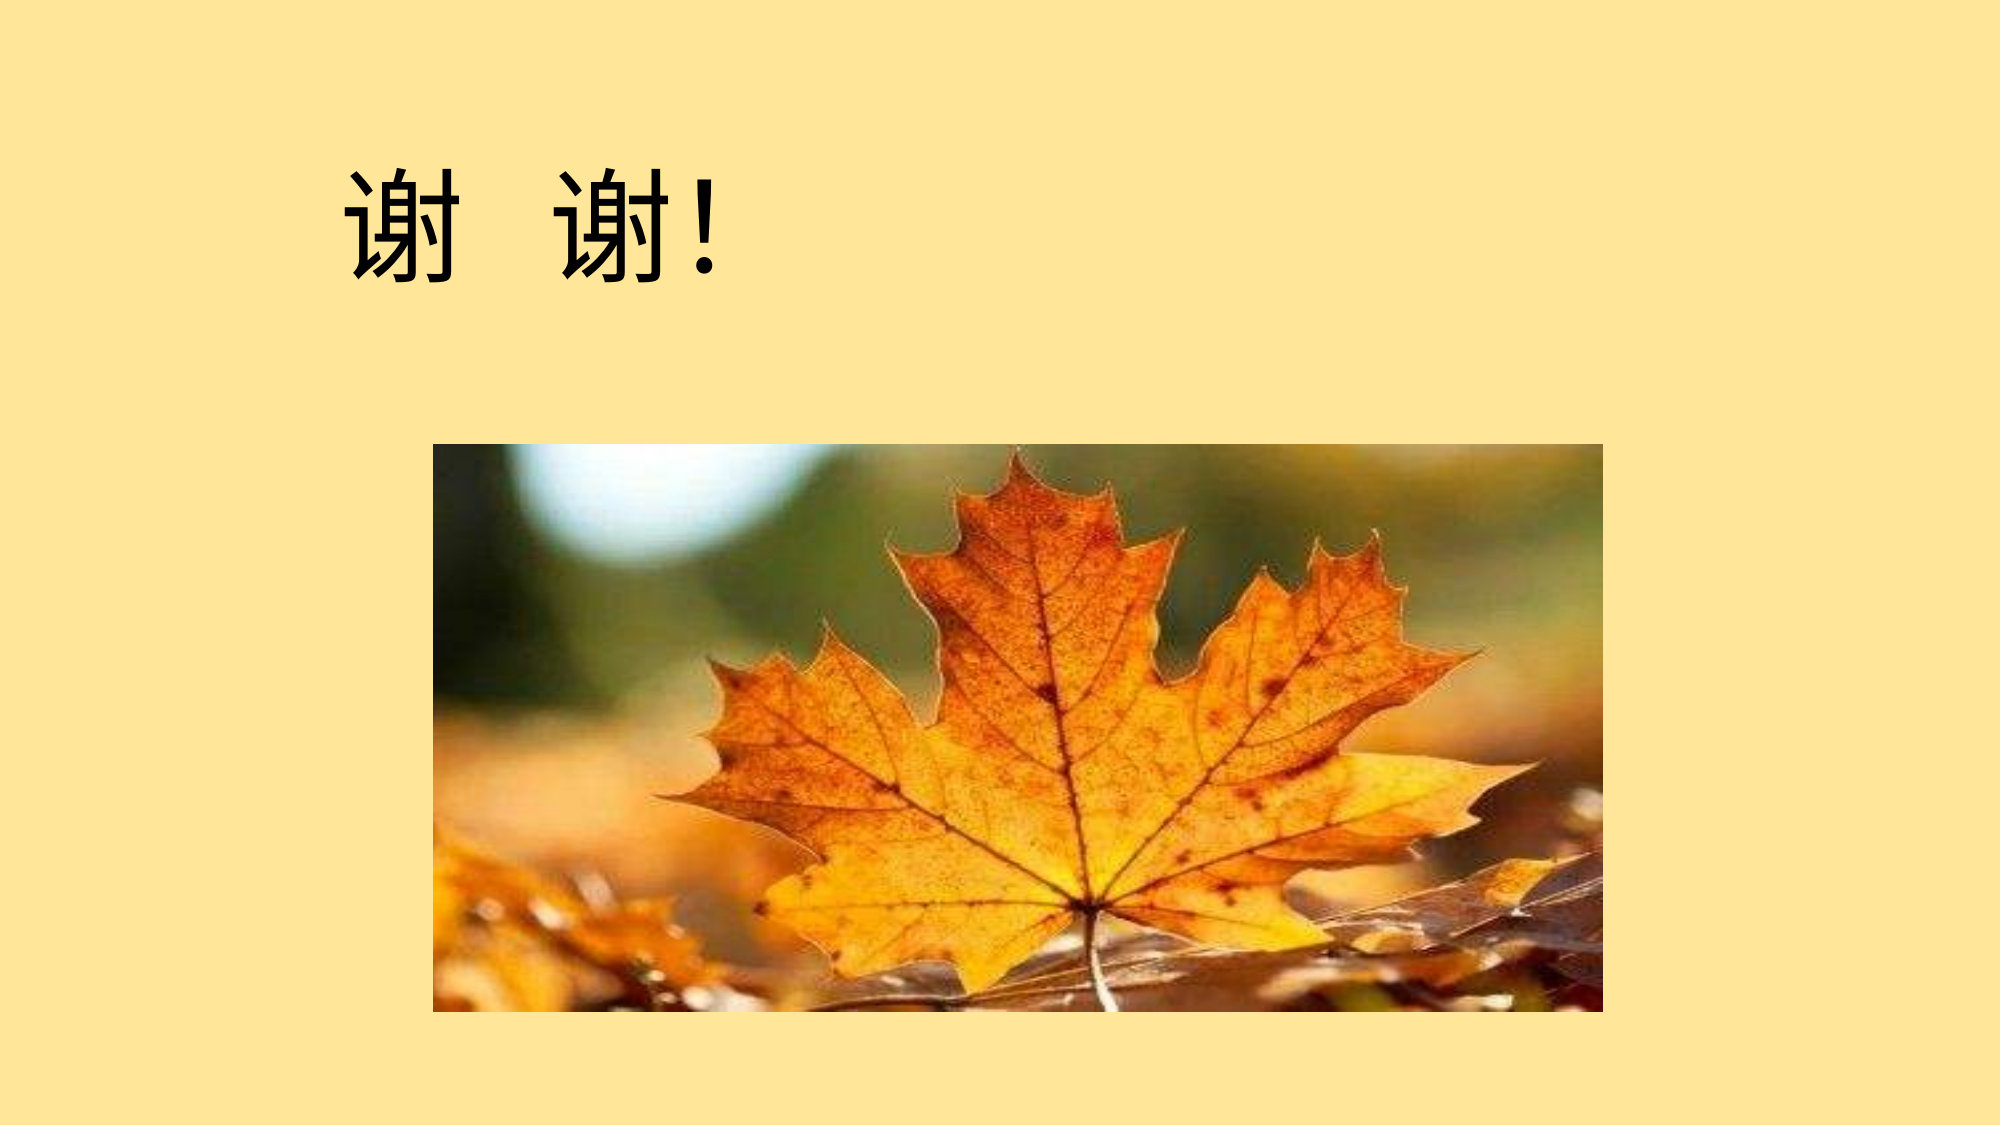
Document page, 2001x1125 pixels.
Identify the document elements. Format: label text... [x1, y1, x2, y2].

picture [432, 444, 1603, 1012]
title 谢 谢！ [324, 45, 1675, 421]
